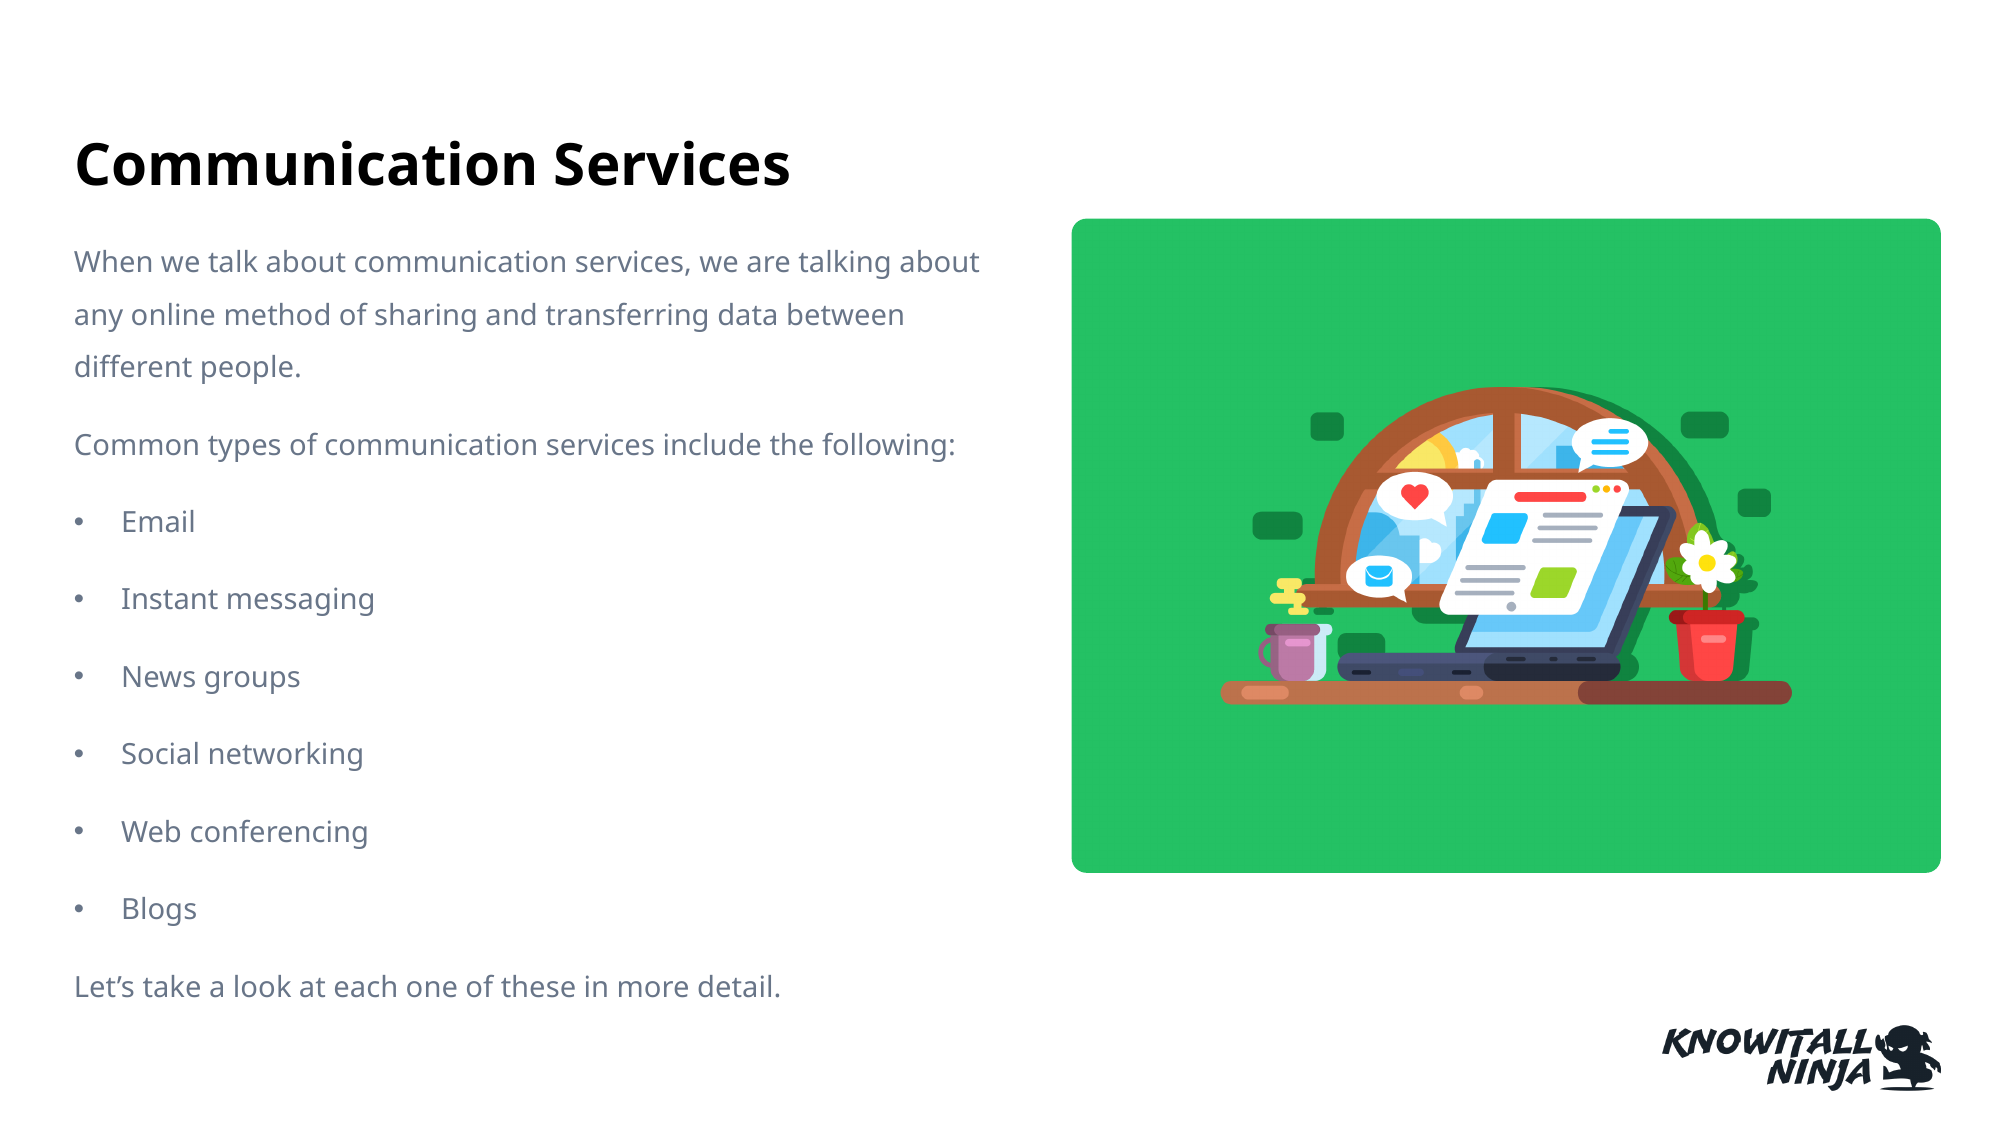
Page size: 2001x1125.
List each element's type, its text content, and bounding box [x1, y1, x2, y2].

picture [1071, 218, 1942, 874]
picture [1662, 1025, 1941, 1091]
list When we talk about communication services, we are talking about any online method of sharing and transferring data between different people. Common types of communication services include the following: Email Instant messaging News groups Social networking Web conferencing Blogs Let’s take a look at each one of these in more detail. [59, 218, 1000, 1091]
title Communication Services [59, 117, 1000, 206]
